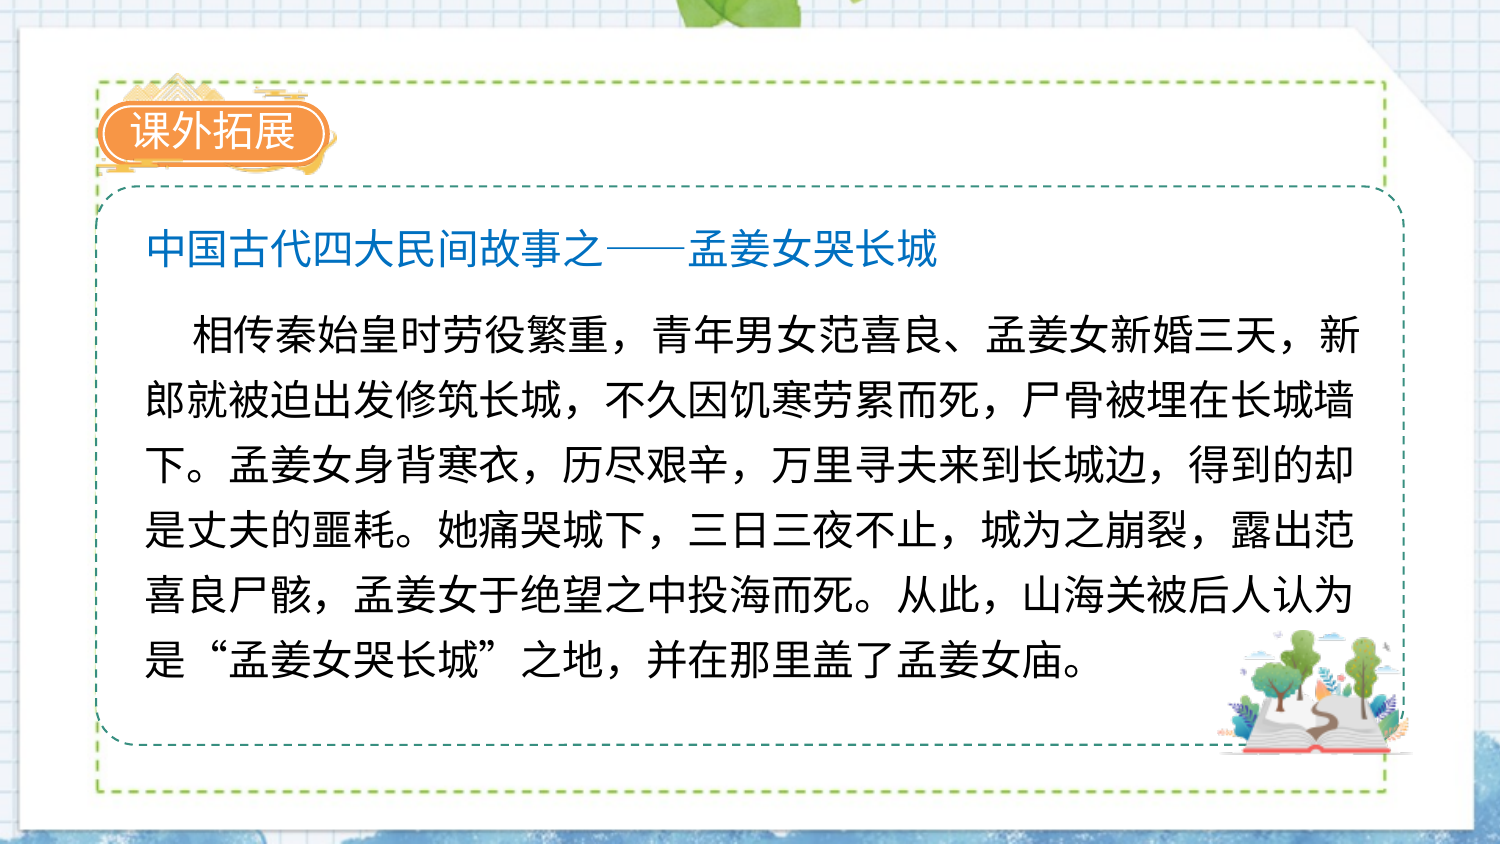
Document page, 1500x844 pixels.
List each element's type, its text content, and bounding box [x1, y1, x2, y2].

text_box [96, 73, 337, 176]
text_box 中国古代四大民间故事之——孟姜女哭长城 [130, 215, 1373, 281]
picture [0, 0, 1500, 844]
text_box 太阳系内除了太阳、八大行星及其卫星、小行星、彗星外，在星际空间还存在着大最的尘埃 微粒和微小的固体块，它们也绕着太阳运动，它们统称为“流星体”。流星体的质最一般小于- 百吨，大多数流星体只是很小的固体颗粒。当流星体在轨道运行中经过地球附近时，受地球引 力的影响，就会高速闯入地球大气，跟大气摩擦而把动能转化为热能，使流星体烧蚀发光，有的 就成为明亮的火流星。口青朗的夜晚，蓦地一条明亮的光,_划破夜幕，这就是几乎人人都见过的 流星现象。流星群是一群轨道大致相同的流星体，当其与地球相遇时，与大气摩擦发光发热，则 成为颇为壮丽的流星雨。 [95, 185, 1405, 746]
text_box 相传秦始皇时劳役繁重，青年男女范喜良、孟姜女新婚三天，新郎就被迫出发修筑长城，不久因饥寒劳累而死，尸骨被埋在长城墙下。孟姜女身背寒衣，历尽艰辛，万里寻夫来到长城边，得到的却是丈夫的噩耗。她痛哭城下，三日三夜不止，城为之崩裂，露出范喜良尸骸，孟姜女于绝望之中投海而死。从此，山海关被后人认为是“孟姜女哭长城”之地，并在那里盖了孟姜女庙。 [130, 286, 1404, 692]
